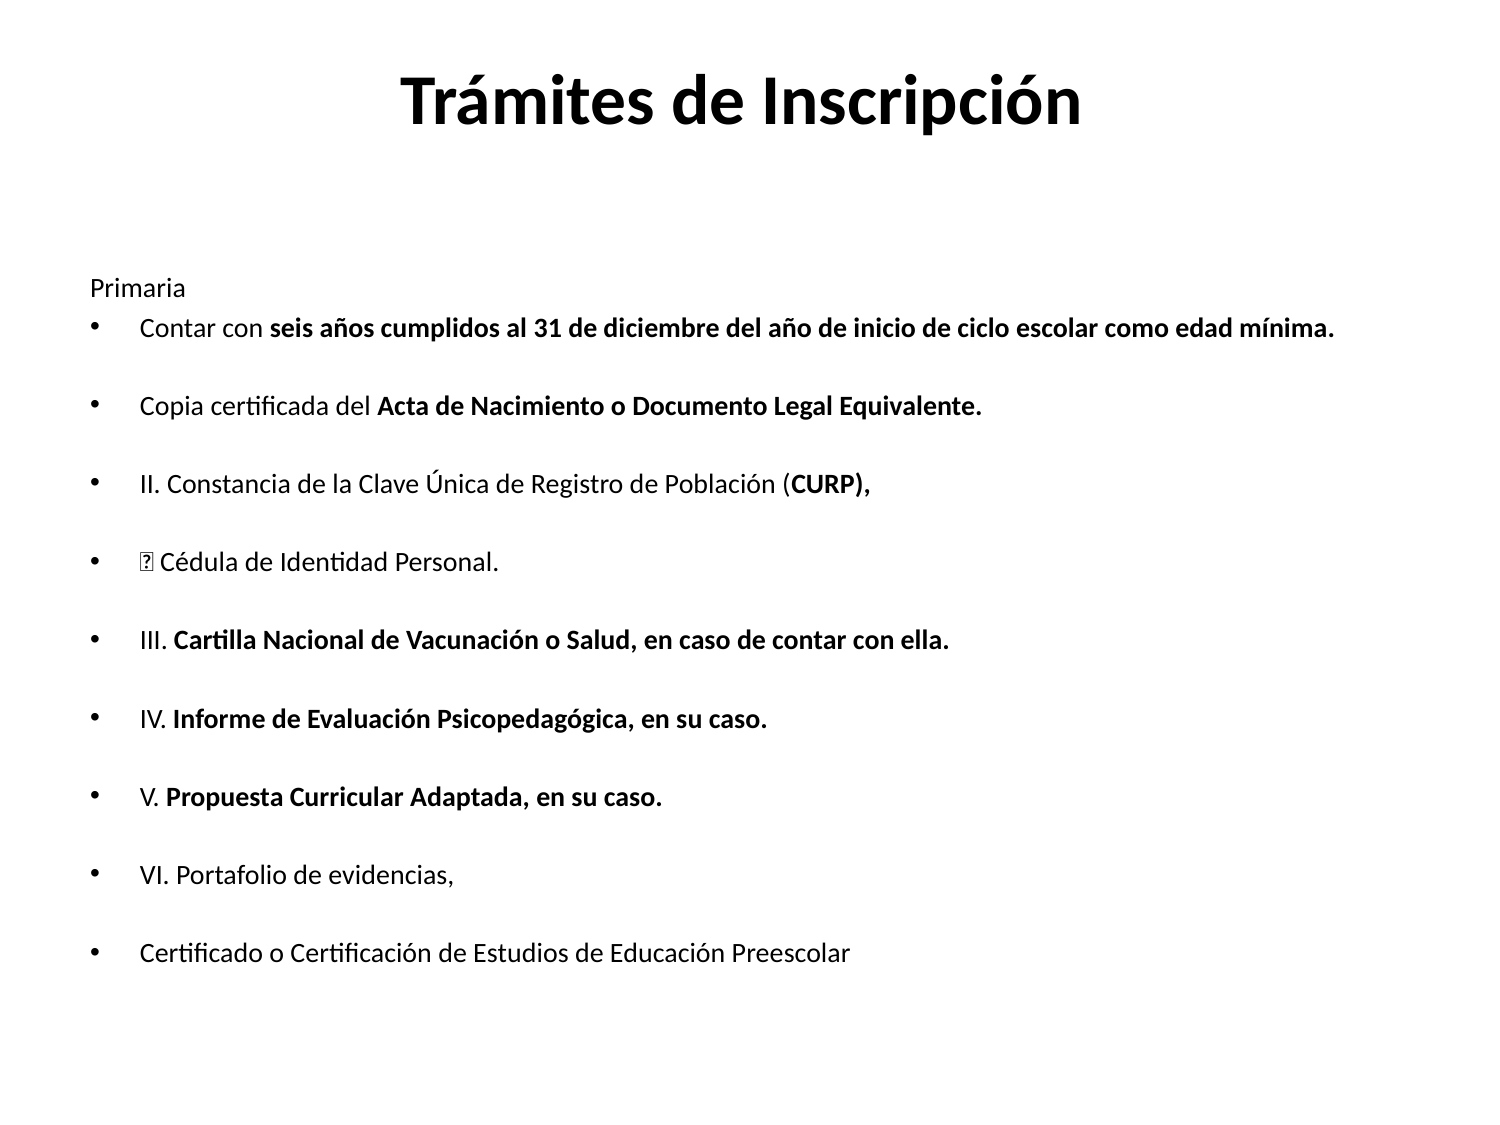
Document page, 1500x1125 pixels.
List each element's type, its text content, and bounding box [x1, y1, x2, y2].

title Trámites de Inscripción [75, 45, 1425, 233]
list Primaria Contar con seis años cumplidos al 31 de diciembre del año de inicio de ciclo escolar como edad mínima. Copia certificada del Acta de Nacimiento o Documento Legal Equivalente. II. Constancia de la Clave Única de Registro de Población (CURP),  Cédula de Identidad Personal. III. Cartilla Nacional de Vacunación o Salud, en caso de contar con ella. IV. Informe de Evaluación Psicopedagógica, en su caso. V. Propuesta Curricular Adaptada, en su caso. VI. Portafolio de evidencias, Certificado o Certificación de Estudios de Educación Preescolar [75, 262, 1425, 1005]
